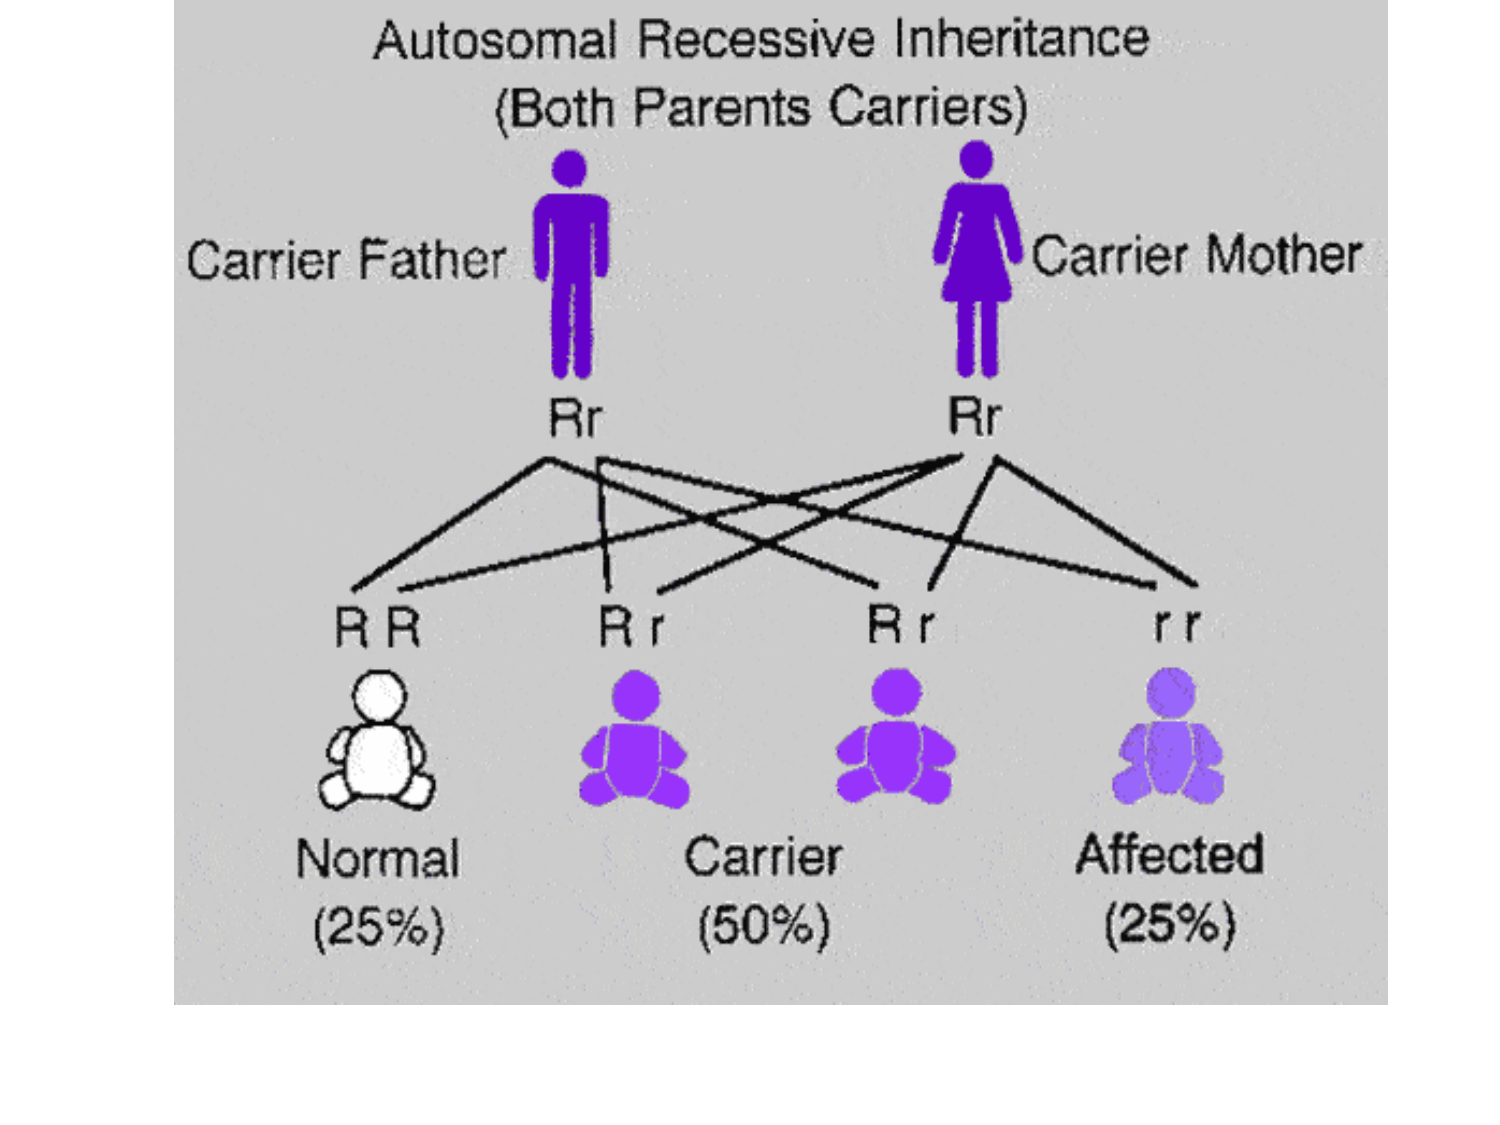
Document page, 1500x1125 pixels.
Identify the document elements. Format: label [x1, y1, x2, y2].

list [174, 0, 1388, 1006]
